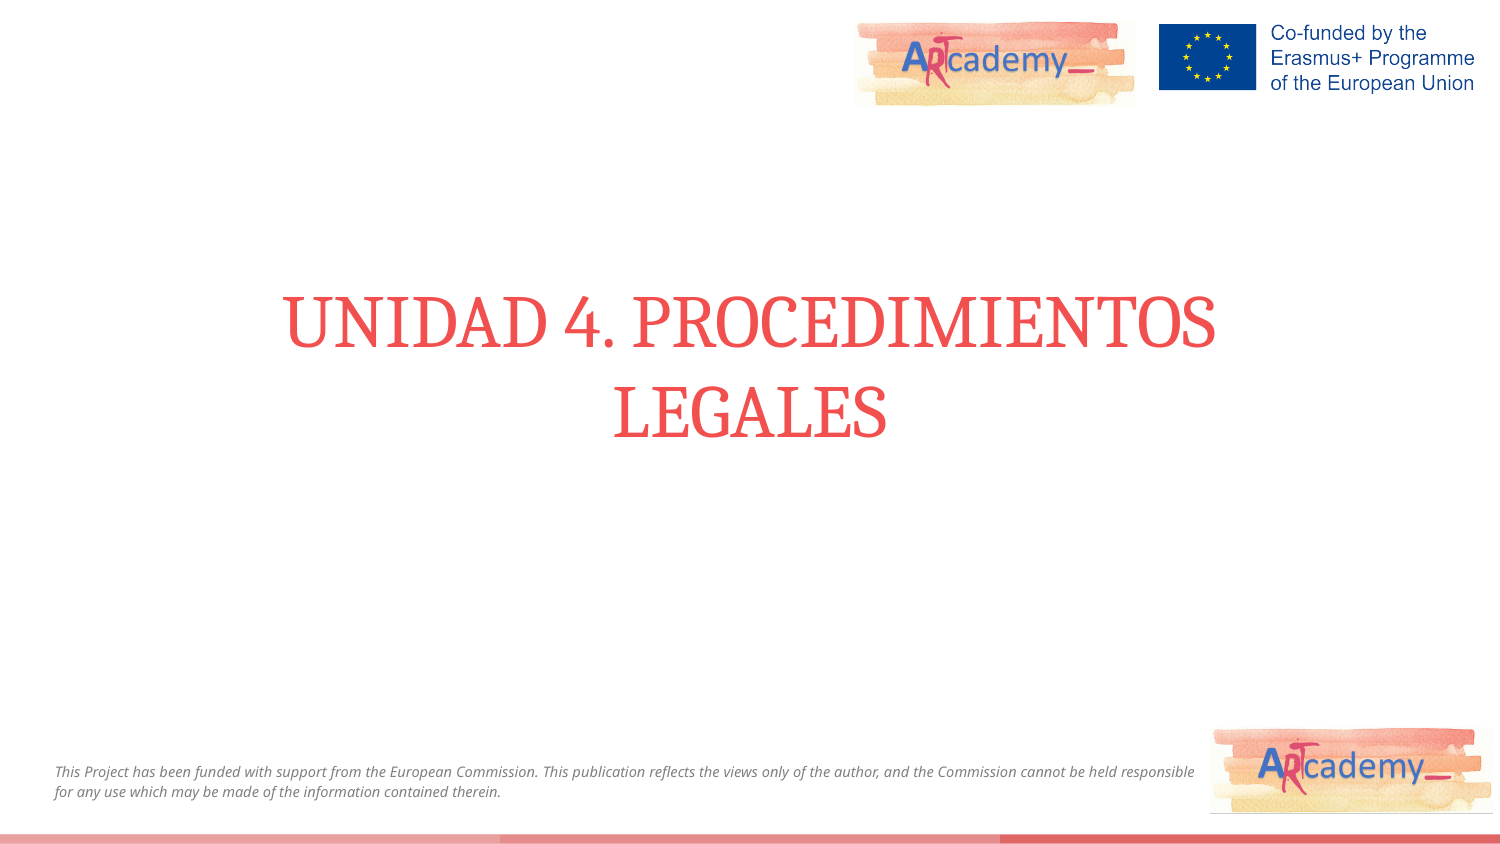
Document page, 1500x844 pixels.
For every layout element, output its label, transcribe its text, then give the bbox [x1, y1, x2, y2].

text_box This Project has been funded with support from the European Commission. This publication reflects the views only of the author, and the Commission cannot be held responsible for any use which may be made of the information contained therein. [39, 754, 1205, 799]
picture [854, 2, 1137, 138]
picture [1210, 709, 1493, 844]
picture [1158, 24, 1474, 94]
title UNIDAD 4. PROCEDIMIENTOS LEGALES [164, 259, 1336, 468]
